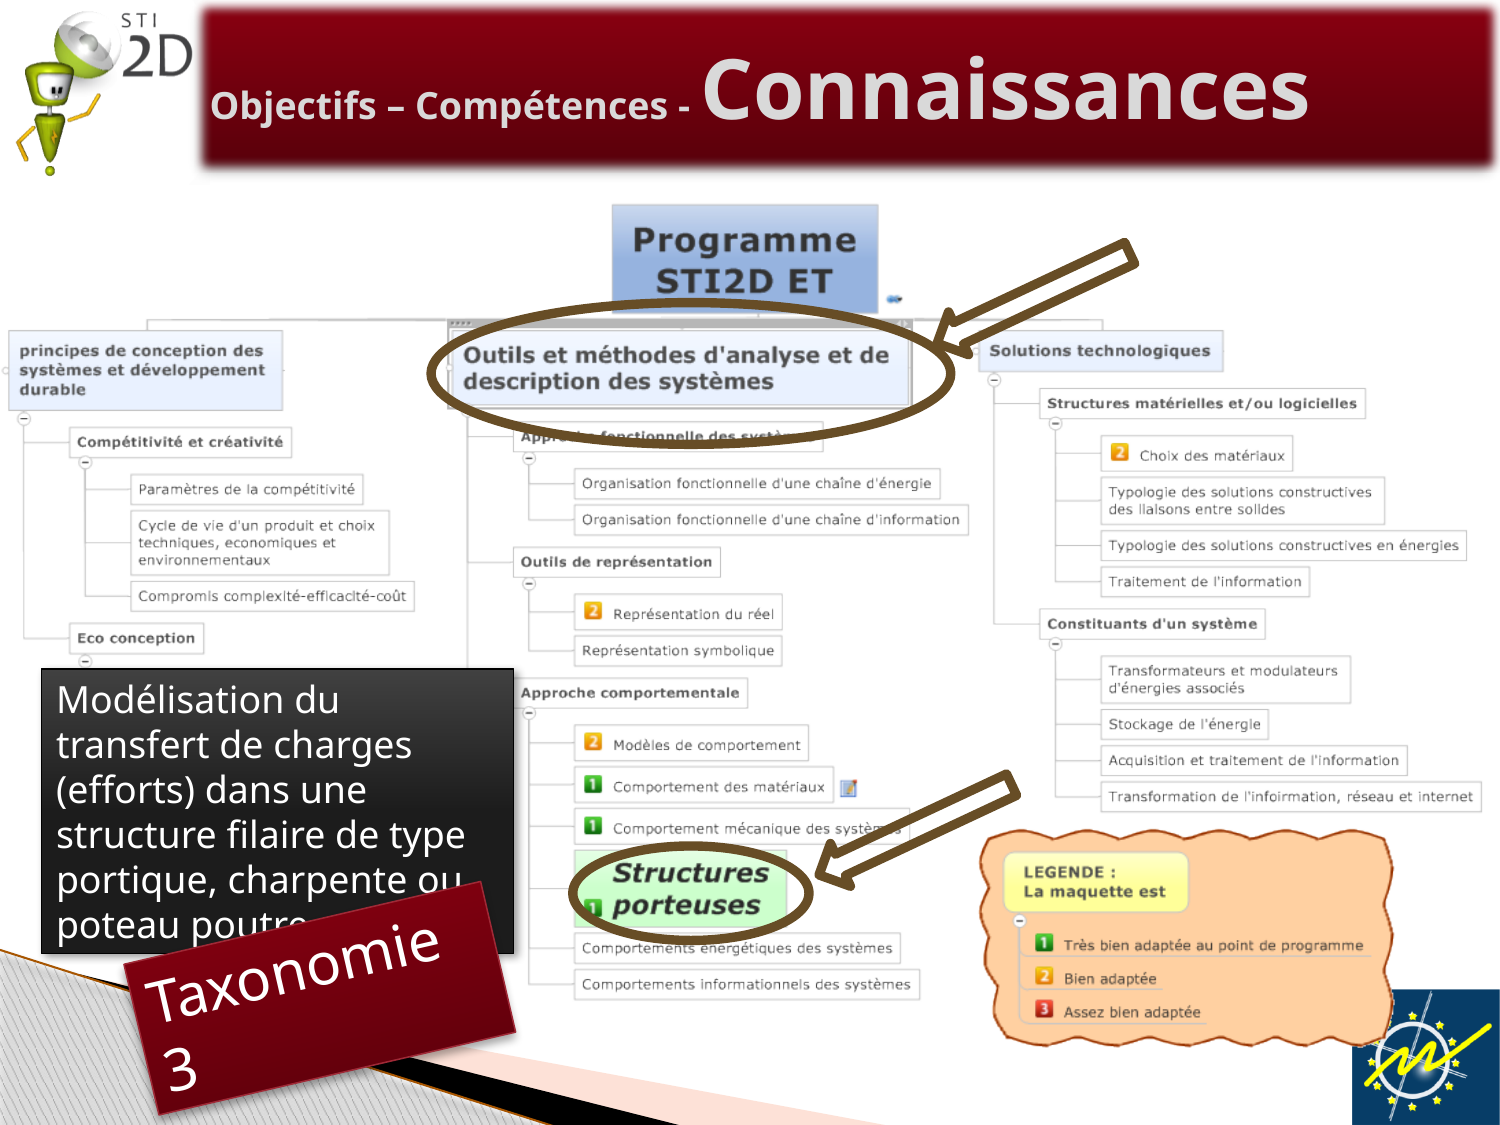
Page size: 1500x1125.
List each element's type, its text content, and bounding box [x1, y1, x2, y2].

text_box Taxonomie 3 [147, 1071, 352, 1116]
picture [0, 184, 1500, 1125]
title Objectifs – Compétences - Connaissances [194, 0, 1425, 173]
